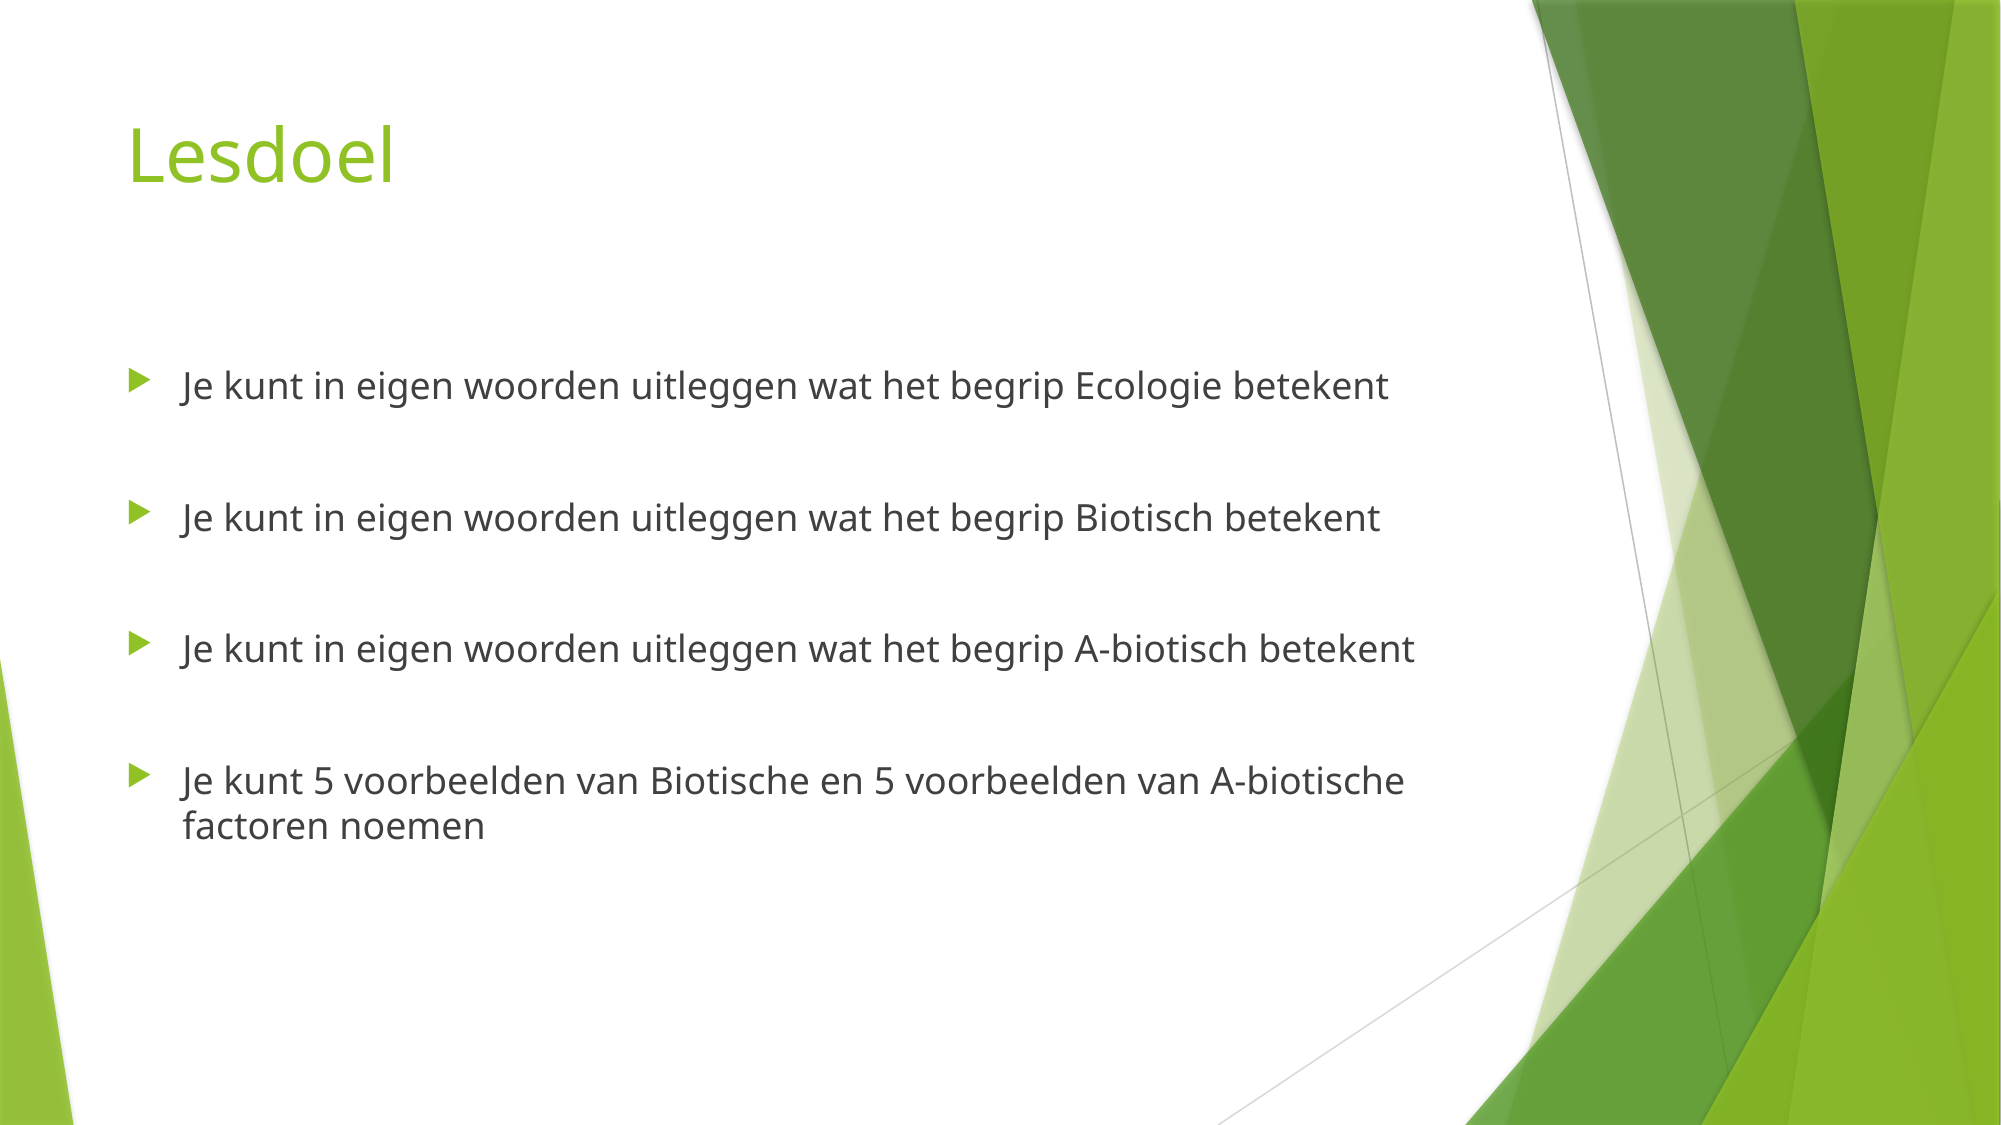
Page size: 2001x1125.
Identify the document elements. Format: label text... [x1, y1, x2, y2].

list Je kunt in eigen woorden uitleggen wat het begrip Ecologie betekent Je kunt in eigen woorden uitleggen wat het begrip Biotisch betekent Je kunt in eigen woorden uitleggen wat het begrip A-biotisch betekent Je kunt 5 voorbeelden van Biotische en 5 voorbeelden van A-biotische factoren noemen [111, 354, 1522, 992]
title Lesdoel [111, 99, 1522, 317]
